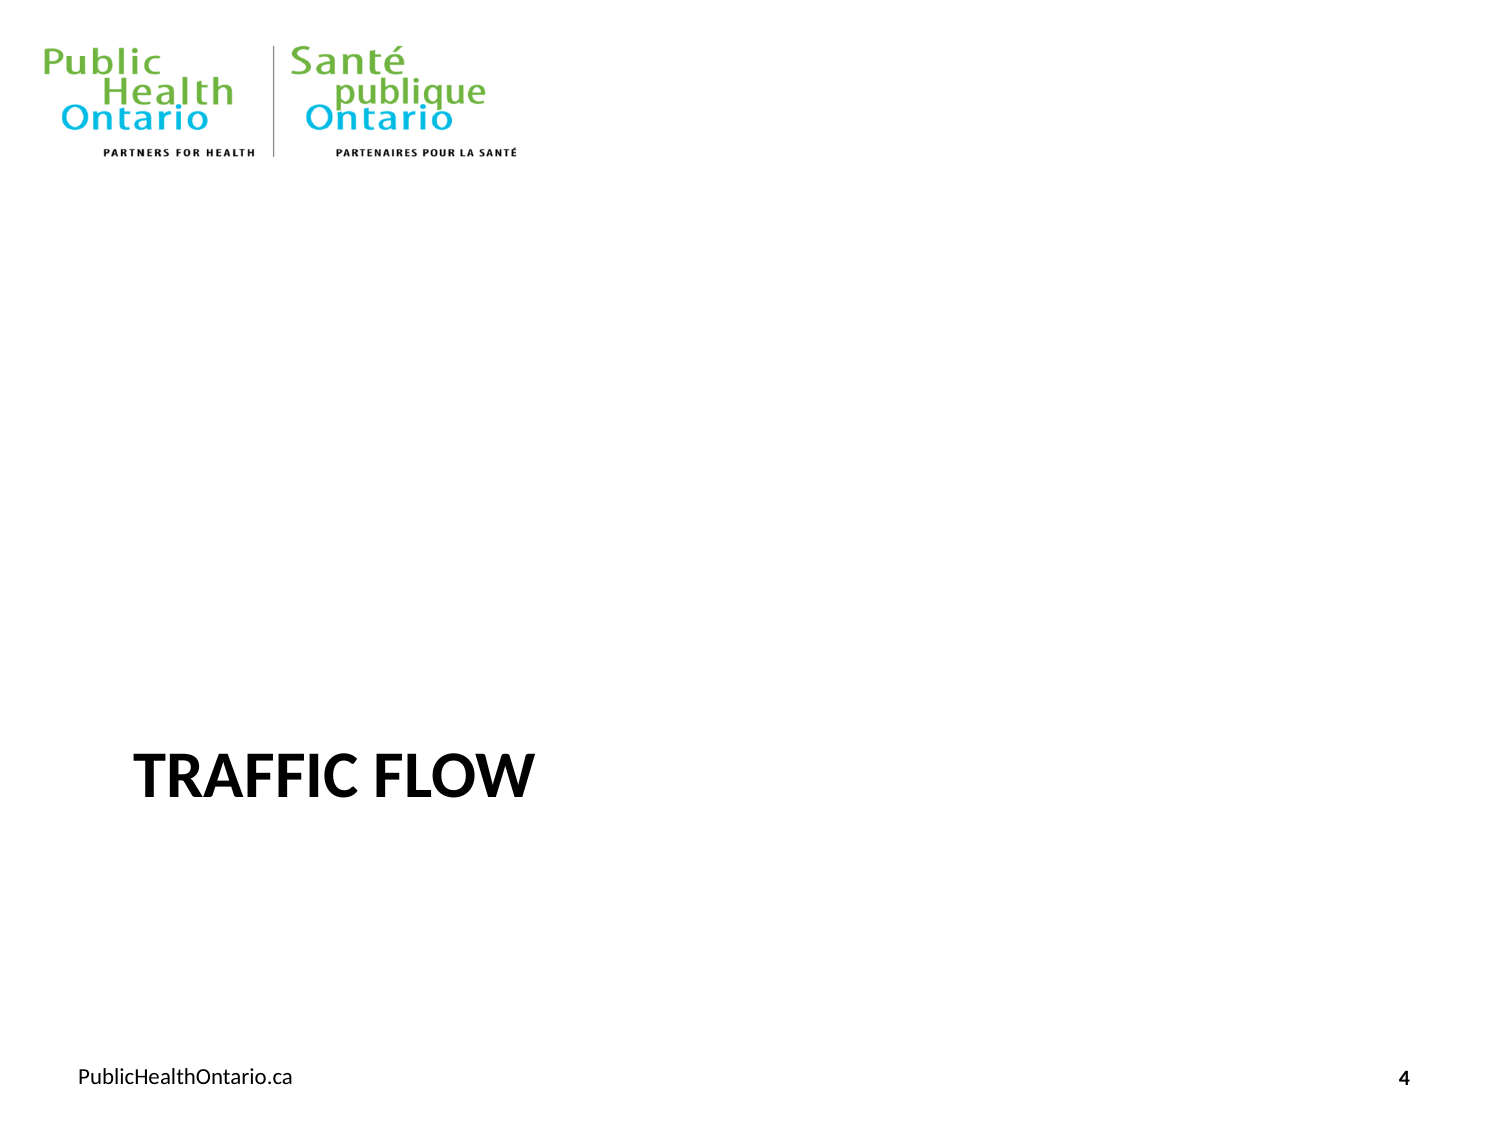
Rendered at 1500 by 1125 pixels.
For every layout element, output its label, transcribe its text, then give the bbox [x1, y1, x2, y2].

title Traffic flow [118, 722, 1394, 947]
slide_number 4 [1287, 1057, 1425, 1096]
picture [37, 37, 525, 165]
